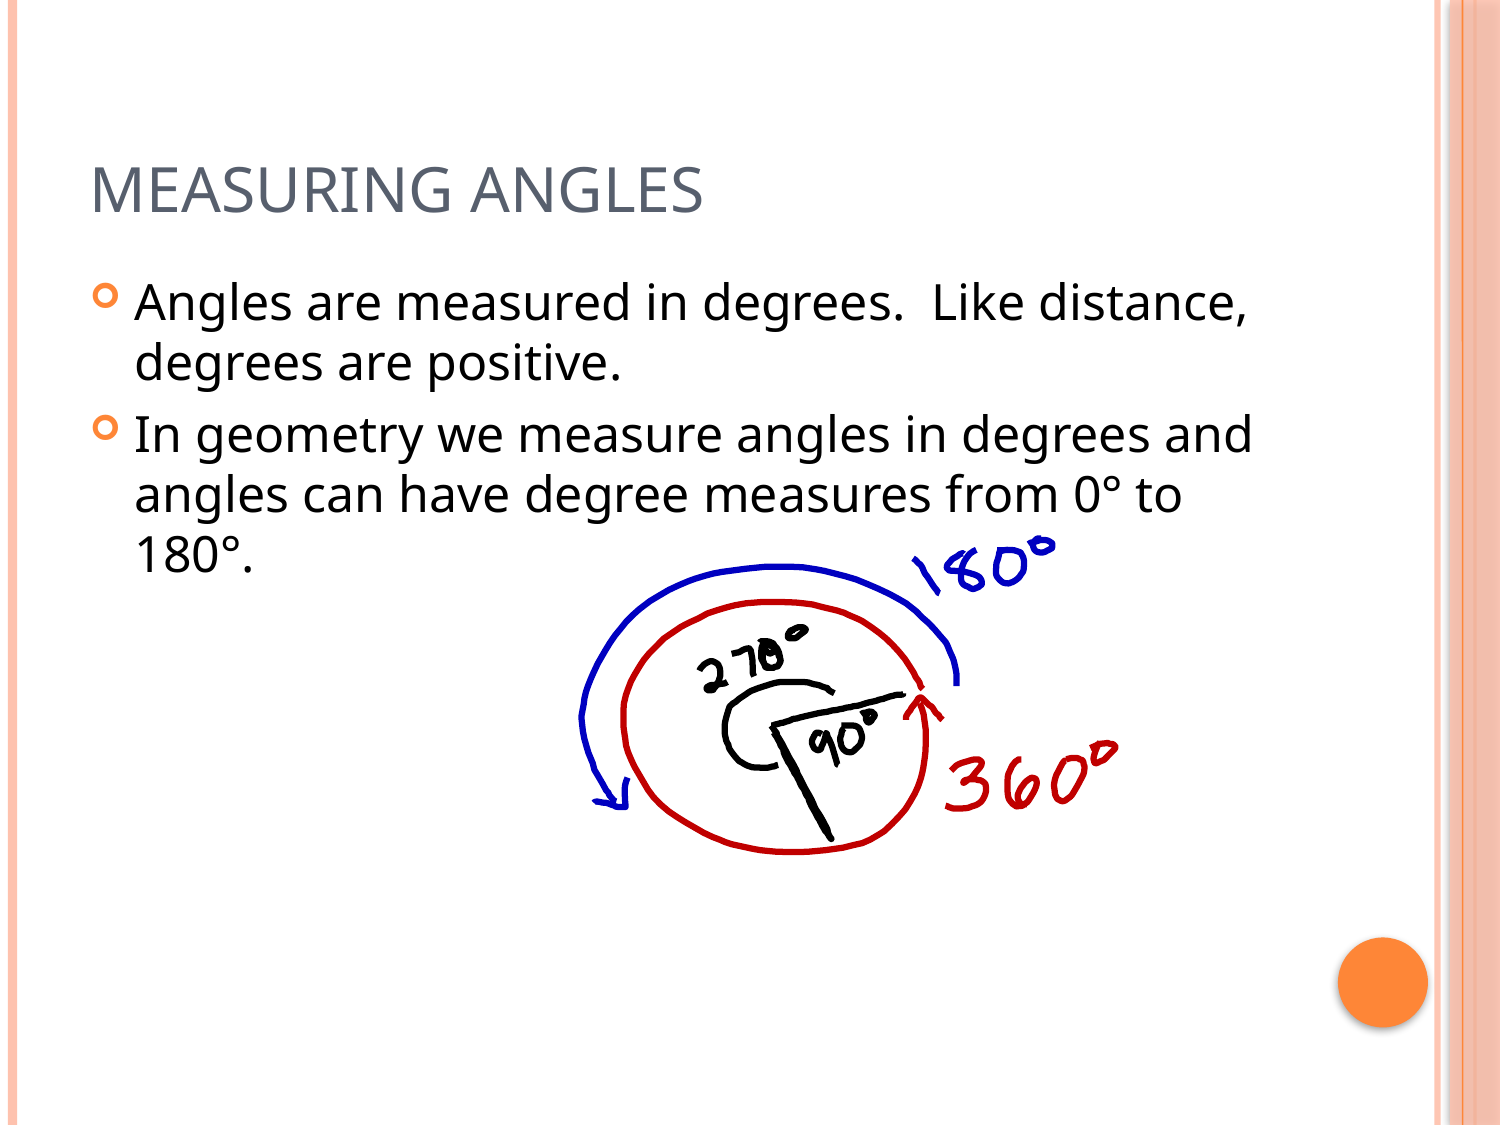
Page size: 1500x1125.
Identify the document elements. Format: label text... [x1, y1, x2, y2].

text_box [760, 640, 782, 669]
text_box [698, 660, 728, 692]
text_box [1052, 756, 1086, 803]
text_box [819, 693, 905, 715]
list Angles are measured in degrees. Like distance, degrees are positive. In geometry we measure angles in degrees and angles can have degree measures from 0° to 180°. [75, 262, 1300, 1062]
text_box [945, 758, 988, 810]
text_box [1027, 537, 1054, 554]
text_box [810, 731, 839, 766]
text_box [785, 753, 833, 841]
text_box [912, 557, 941, 595]
text_box [648, 701, 927, 854]
text_box [1089, 741, 1117, 765]
text_box [731, 647, 756, 677]
text_box [839, 724, 864, 754]
text_box [995, 547, 1026, 585]
text_box [580, 565, 958, 799]
text_box [786, 626, 807, 640]
text_box [905, 698, 944, 721]
text_box [723, 680, 835, 769]
text_box [758, 640, 768, 644]
text_box [945, 548, 983, 590]
text_box [593, 777, 629, 809]
text_box [860, 709, 876, 724]
text_box [765, 646, 775, 655]
title Measuring angles [75, 45, 1300, 233]
text_box [1006, 758, 1038, 808]
